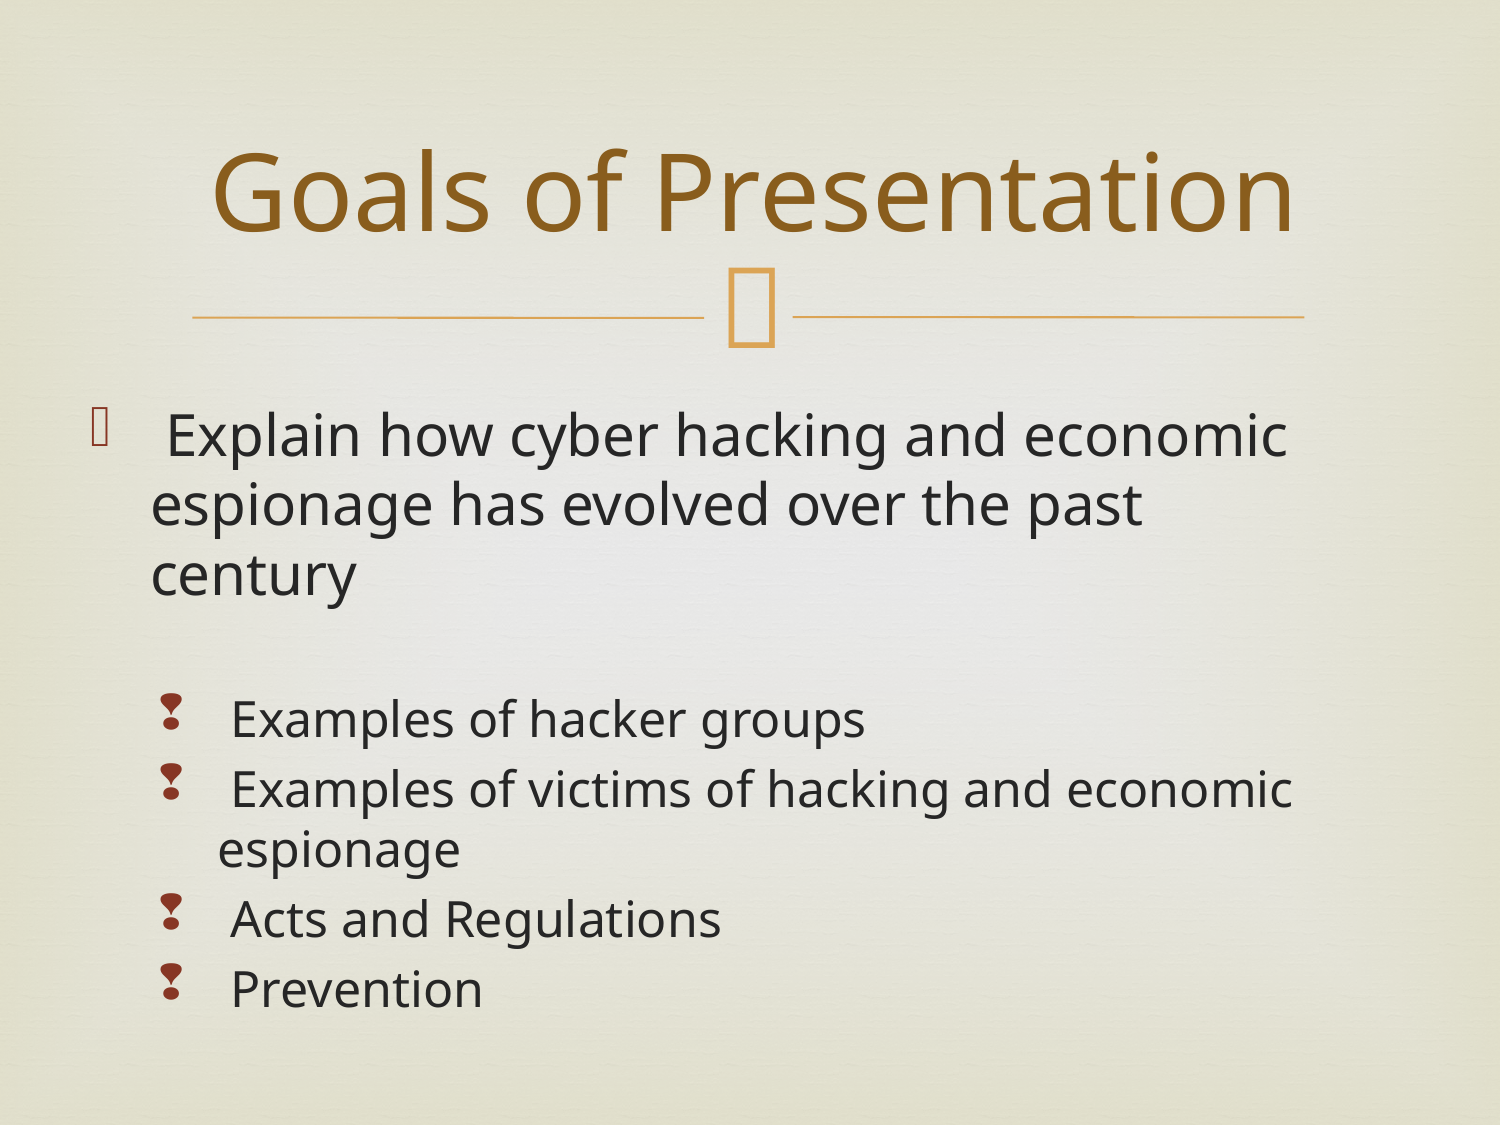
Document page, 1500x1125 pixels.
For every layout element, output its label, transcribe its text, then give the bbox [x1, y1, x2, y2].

title Goals of Presentation [188, 100, 1321, 277]
list Explain how cyber hacking and economic espionage has evolved over the past century Examples of hacker groups Examples of victims of hacking and economic espionage Acts and Regulations Prevention [75, 390, 1325, 1050]
